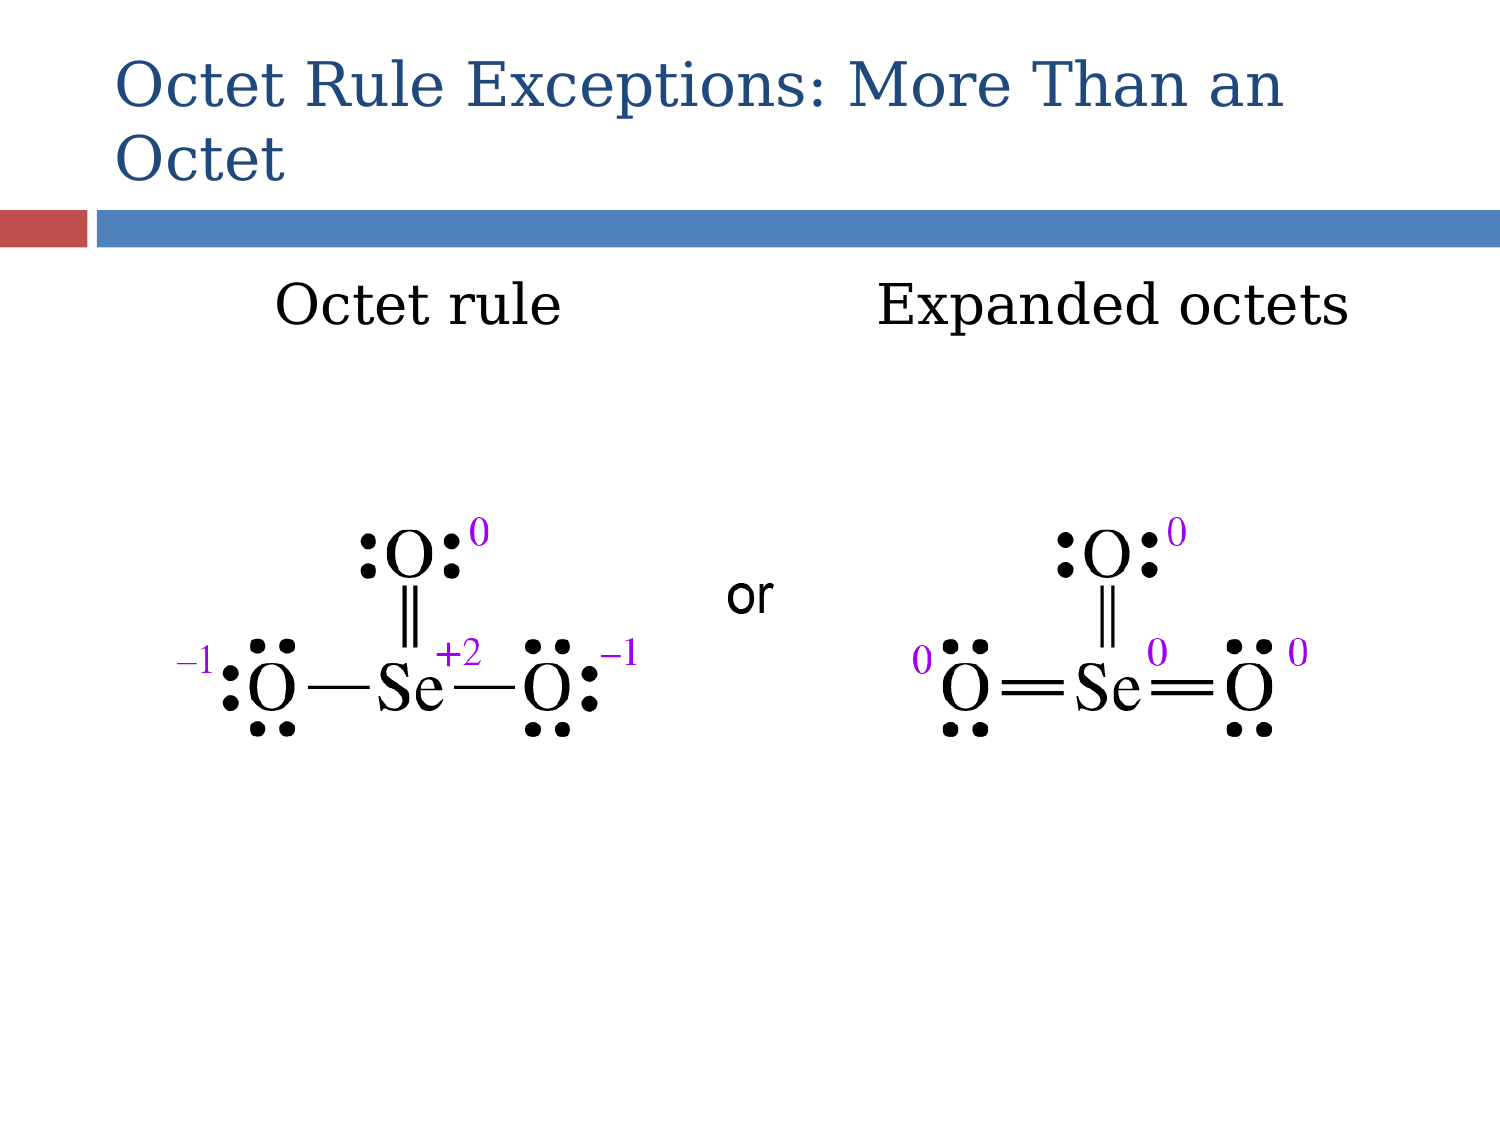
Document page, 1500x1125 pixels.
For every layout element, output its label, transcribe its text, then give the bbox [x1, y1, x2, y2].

list Expanded octets [794, 260, 1433, 1011]
title Octet Rule Exceptions: More Than an Octet [99, 37, 1438, 200]
list Octet rule [99, 260, 738, 1011]
picture [103, 517, 1397, 737]
